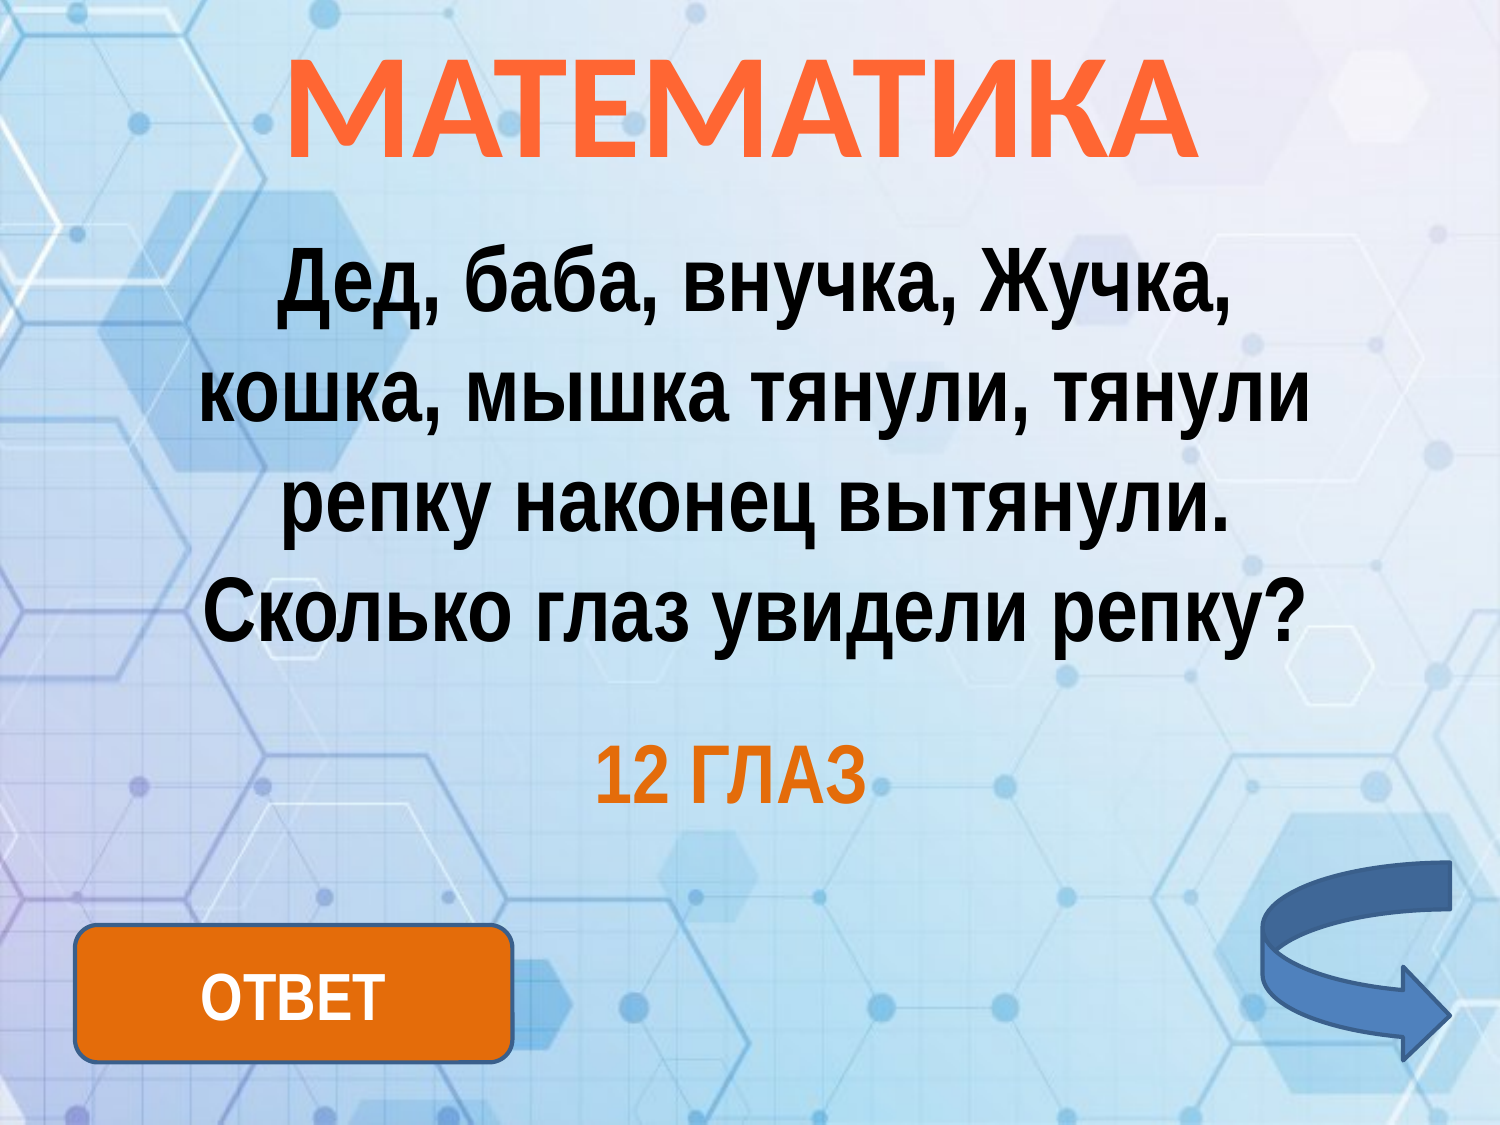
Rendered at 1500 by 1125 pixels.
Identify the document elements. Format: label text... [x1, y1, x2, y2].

text_box МАТЕМАТИКА [266, 0, 1216, 195]
picture [0, 0, 1500, 1125]
text_box Дед, баба, внучка, Жучка, кошка, мышка тянули, тянули репку наконец вытянули. Сколько глаз увидели репку? [162, 212, 1350, 747]
text_box [1260, 860, 1453, 1063]
text_box ОТВЕТ [72, 922, 515, 1065]
text_box 12 ГЛАЗ [462, 712, 1000, 828]
